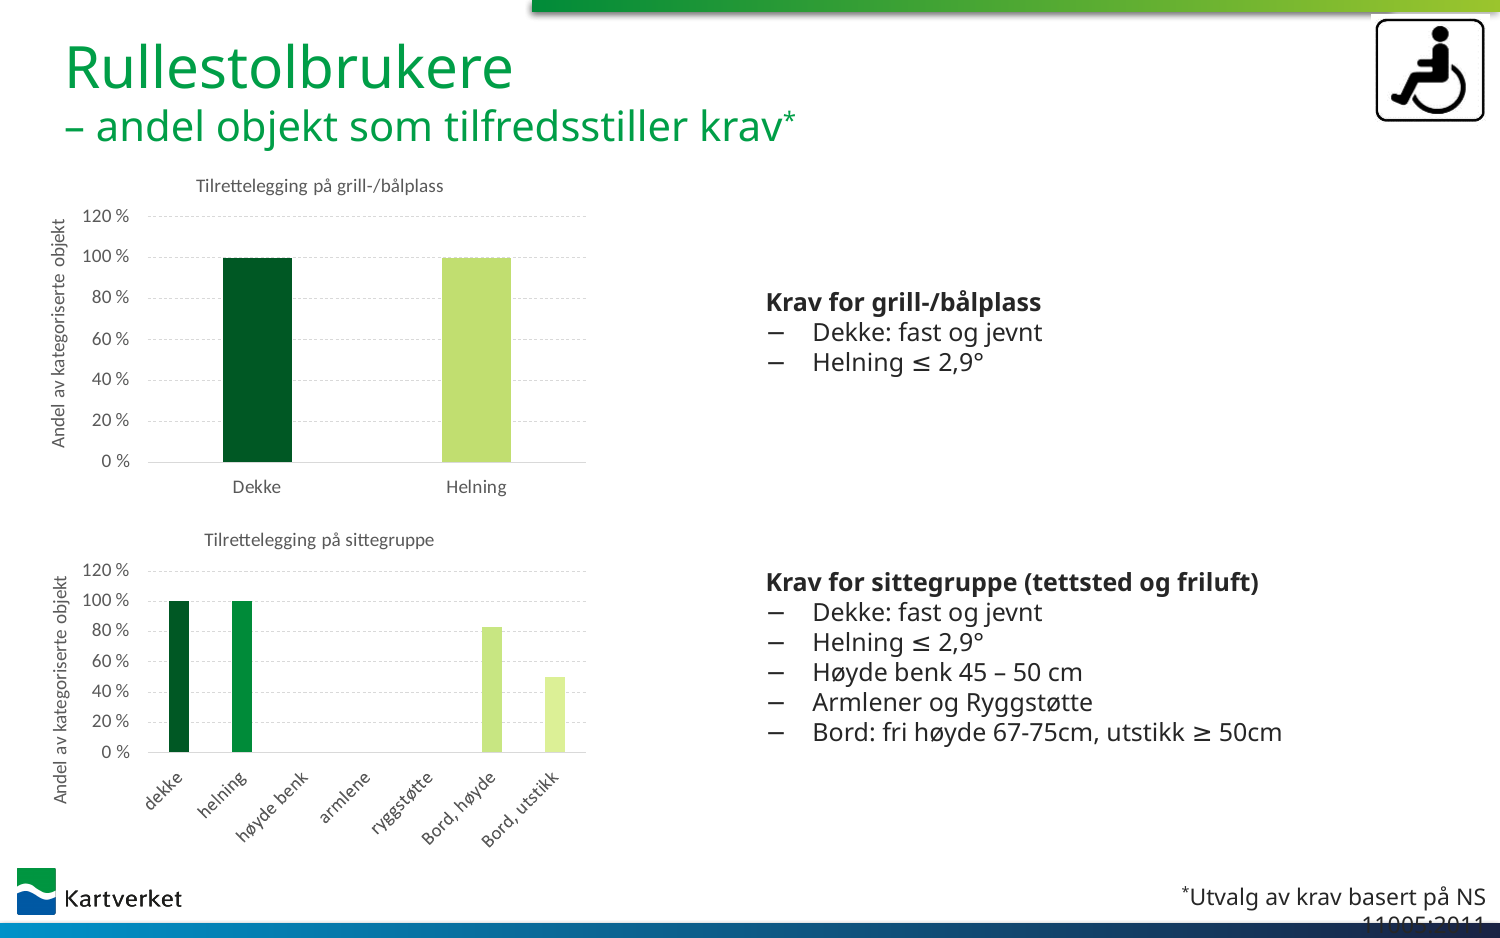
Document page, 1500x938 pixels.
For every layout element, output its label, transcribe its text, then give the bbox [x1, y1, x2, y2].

picture [41, 166, 597, 505]
text_box *Utvalg av krav basert på NS 11005:2011 [1068, 873, 1500, 938]
text_box Krav for sittegruppe (tettsted og friluft) Dekke: fast og jevnt Helning ≤ 2,9° Høyde benk 45 – 50 cm Armlener og Ryggstøtte Bord: fri høyde 67-75cm, utstikk ≥ 50cm [750, 559, 1500, 754]
text_box Rullestolbrukere – andel objekt som tilfredsstiller krav* [49, 14, 1431, 158]
picture [1371, 13, 1491, 127]
picture [41, 520, 597, 859]
text_box Krav for grill-/bålplass Dekke: fast og jevnt Helning ≤ 2,9° [750, 279, 1452, 384]
